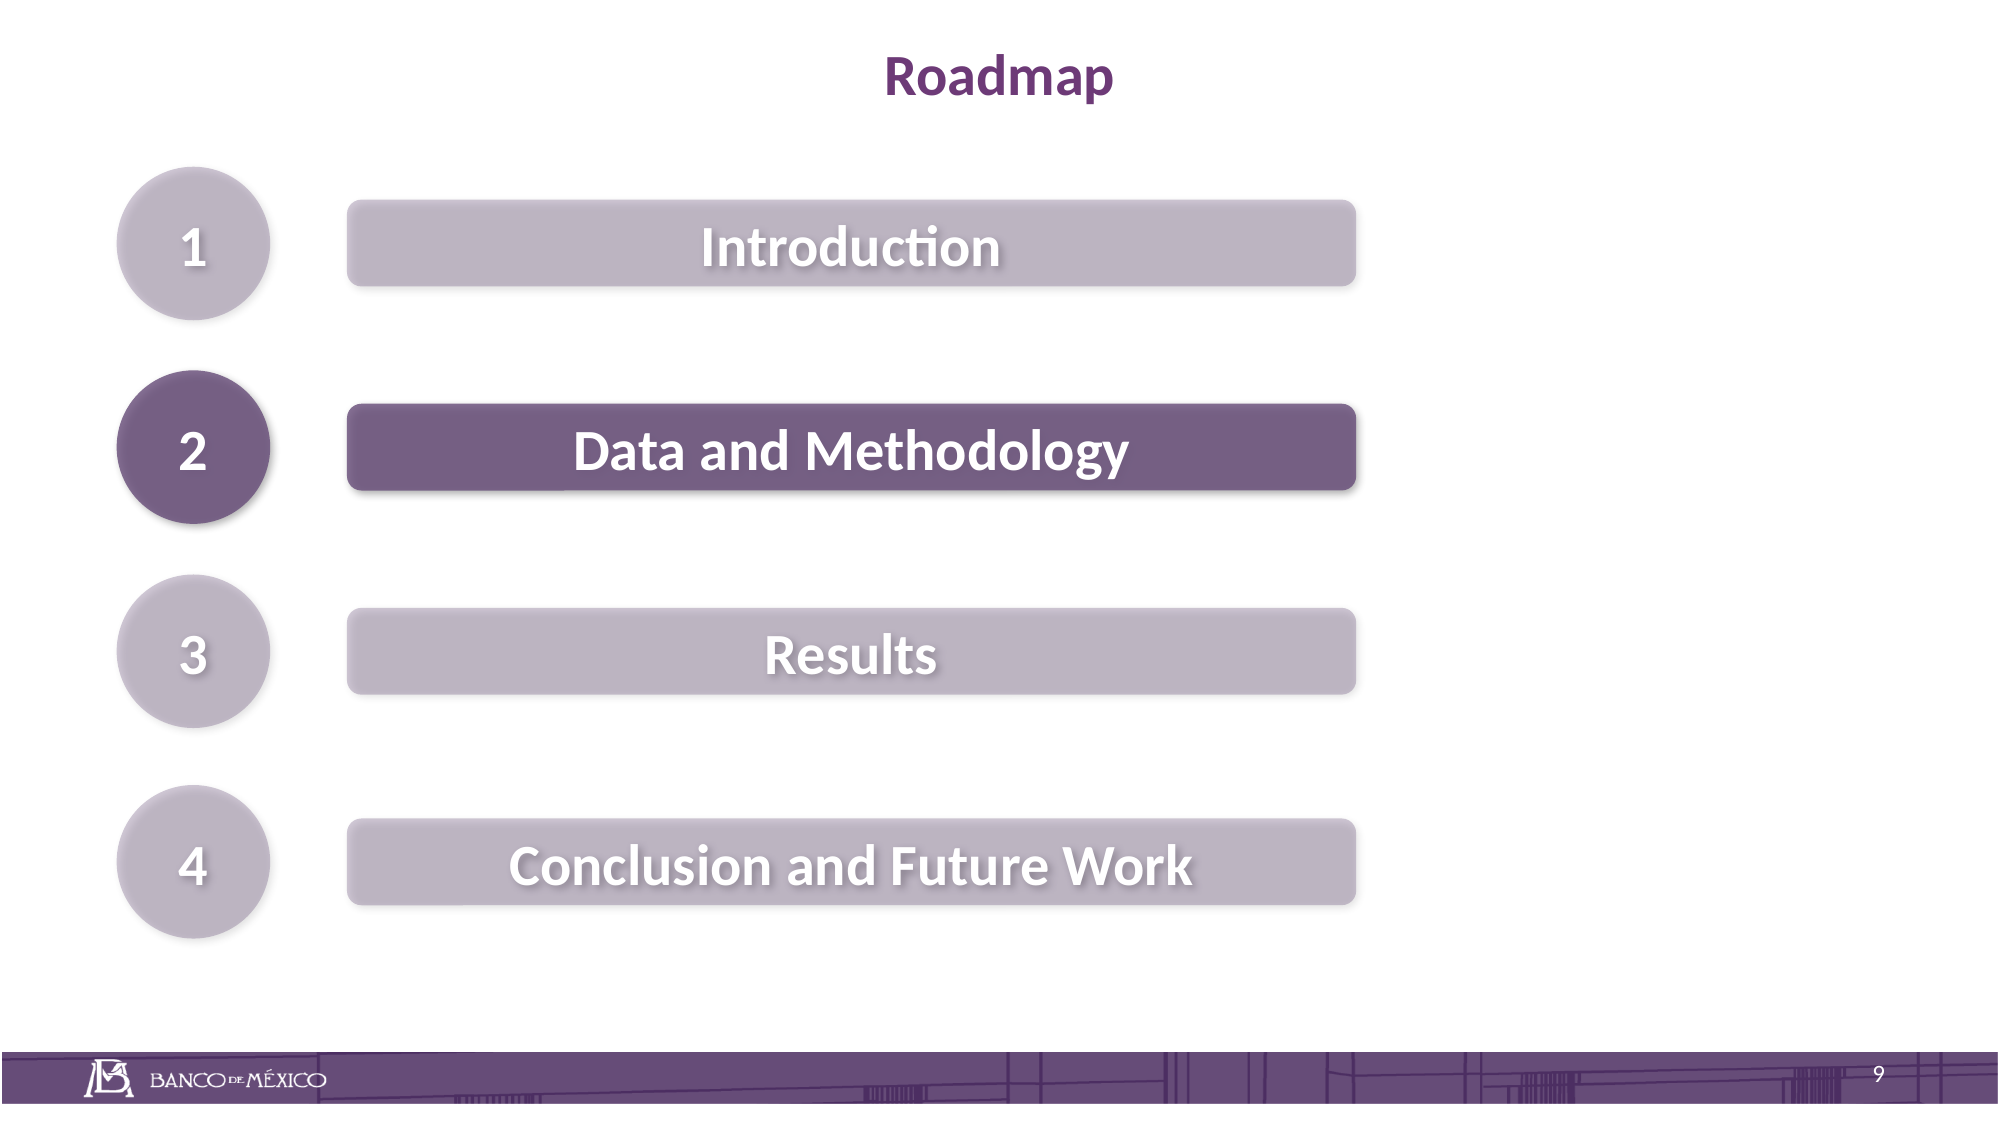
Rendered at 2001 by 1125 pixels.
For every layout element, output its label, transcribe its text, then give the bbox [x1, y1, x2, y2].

text_box 1 [114, 164, 273, 323]
picture [2, 1052, 1998, 1104]
text_box 3 [114, 572, 273, 731]
footer [683, 1042, 1317, 1103]
text_box 4 [114, 782, 273, 941]
text_box Conclusion and Future Work [344, 816, 1359, 908]
text_box Introduction [344, 197, 1359, 289]
slide_number 9 [1433, 1042, 1900, 1103]
text_box 2 [114, 368, 273, 526]
title Roadmap [99, 0, 1900, 149]
text_box Results [344, 605, 1359, 697]
text_box Data and Methodology [344, 401, 1359, 493]
